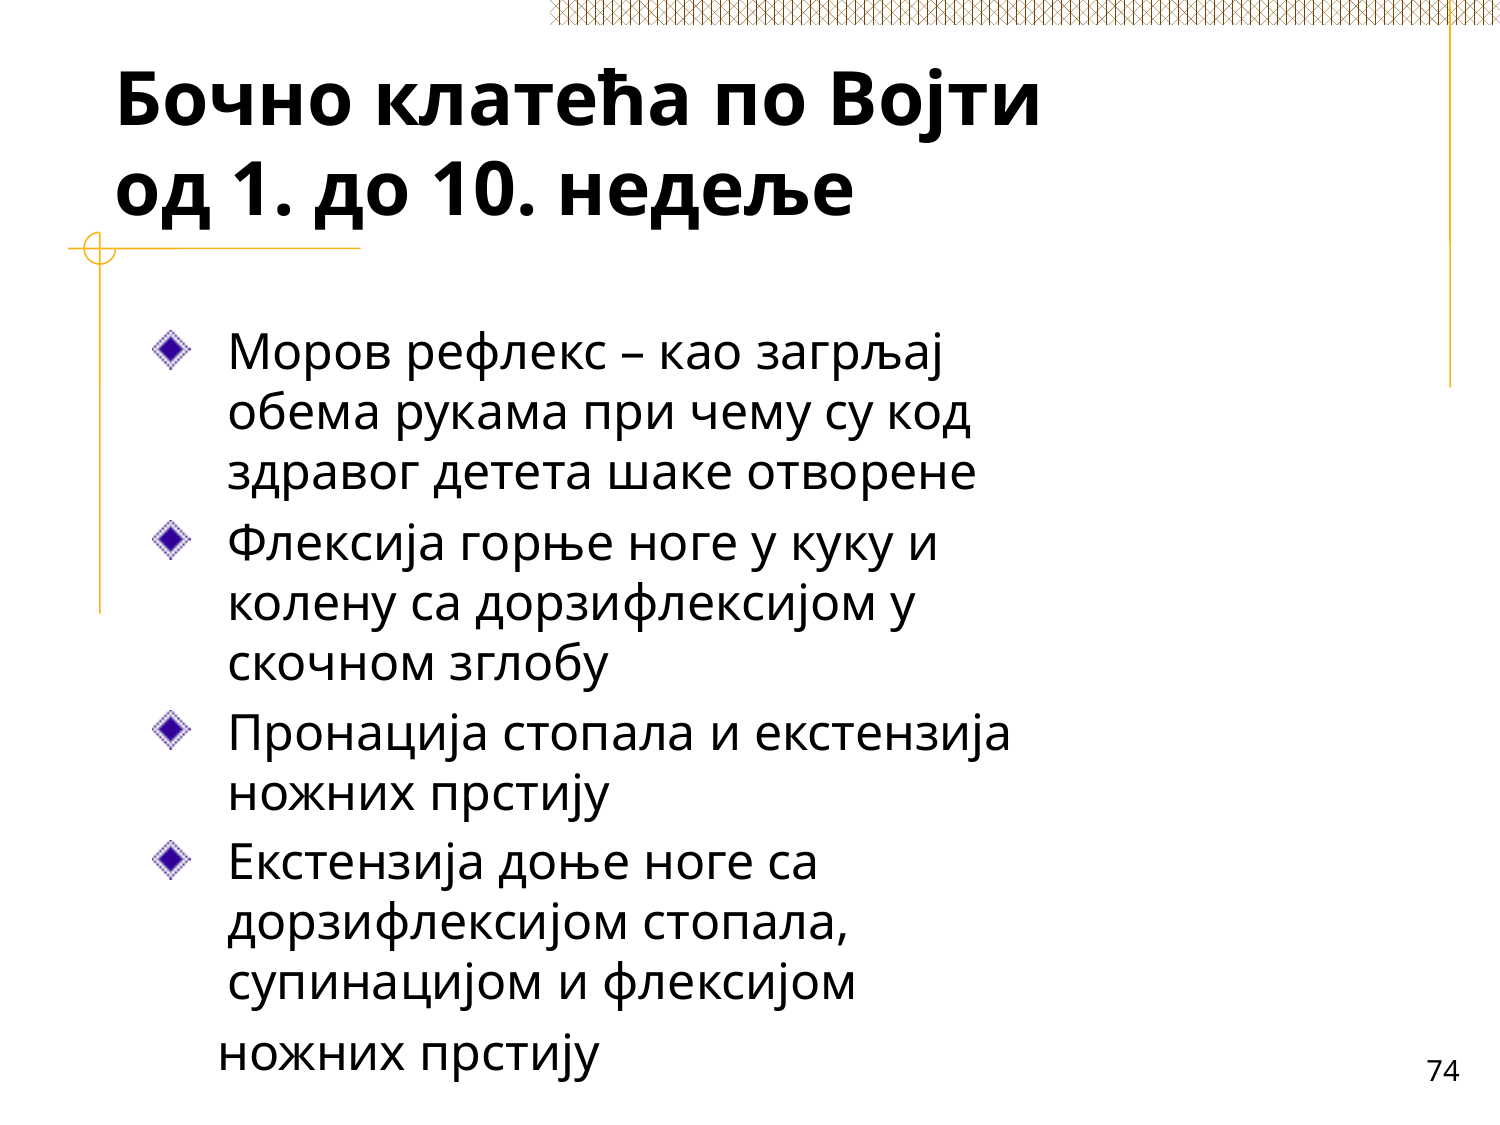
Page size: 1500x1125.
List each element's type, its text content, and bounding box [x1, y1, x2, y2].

title Бочно клатећа по Војти од 1. до 10. недеље [99, 49, 1376, 238]
slide_number 74 [1162, 1025, 1475, 1100]
picture [152, 520, 191, 560]
picture [152, 330, 191, 370]
list Моров рефлекс – као загрљај обема рукама при чему су код здравог детета шаке отворене Флексија горње ноге у куку и колену са дорзифлексијом у скочном зглобу Пронација стопала и екстензија ножних прстију Екстензија доње ноге са дорзифлексијом стопала, супинацијом и флексијом ножних прстију [137, 312, 1126, 988]
picture [152, 840, 191, 880]
picture [152, 710, 191, 750]
